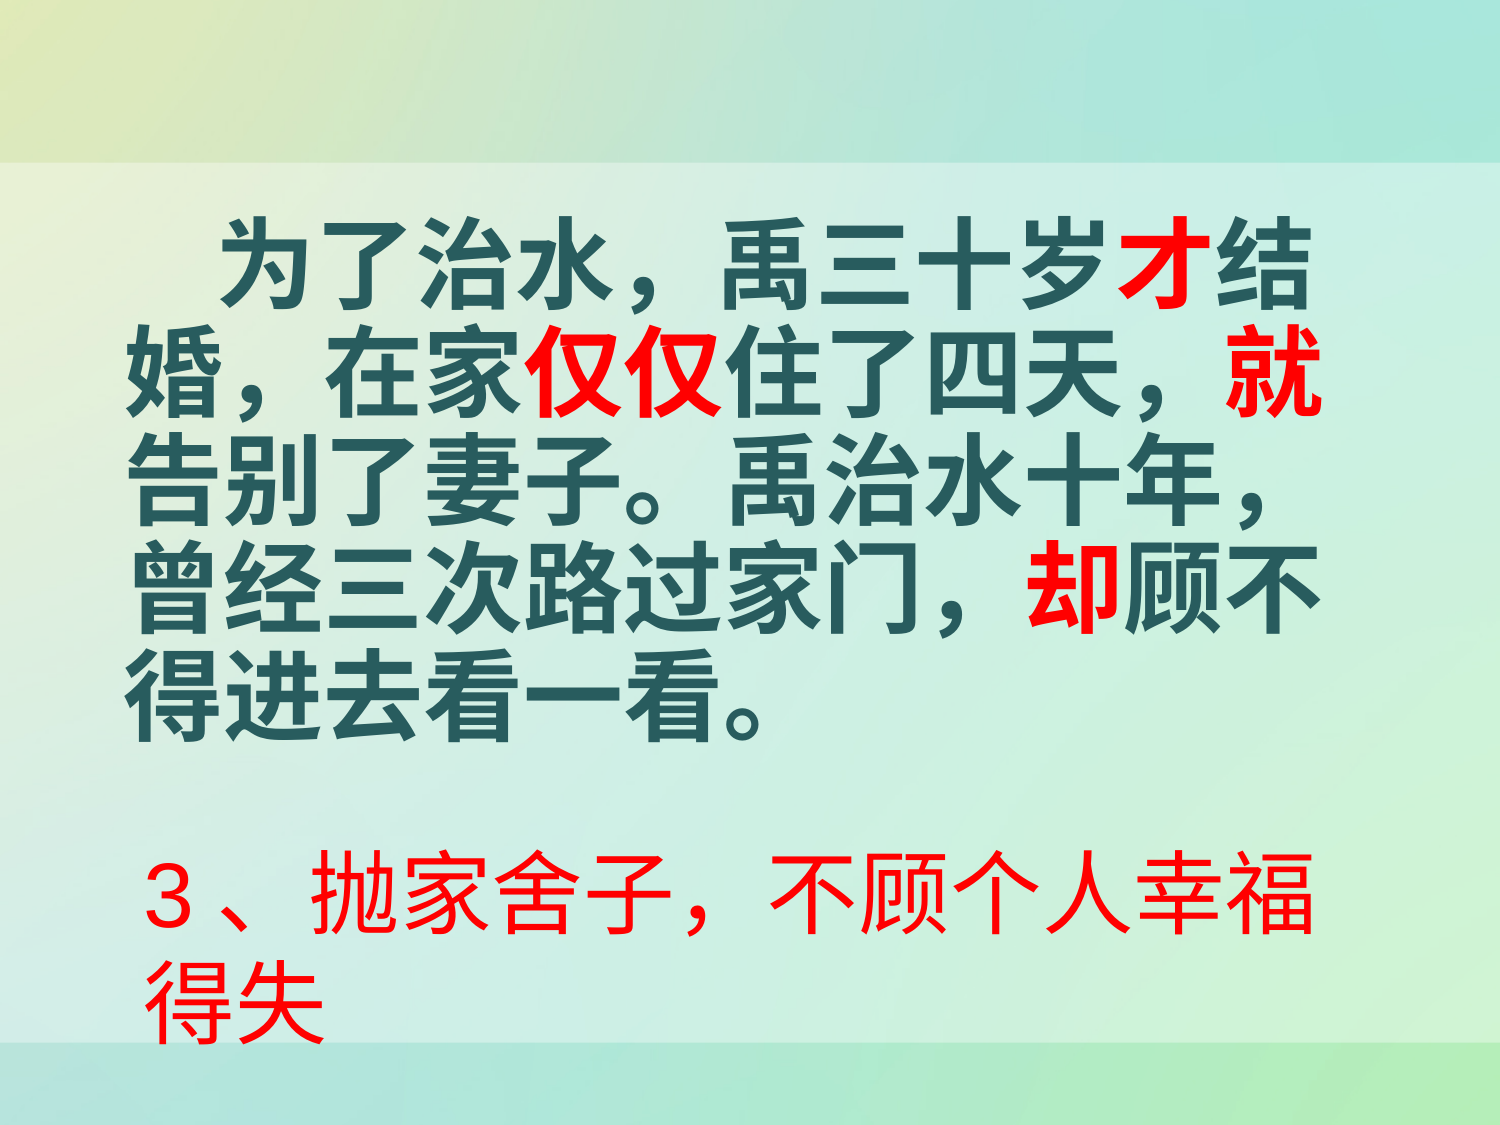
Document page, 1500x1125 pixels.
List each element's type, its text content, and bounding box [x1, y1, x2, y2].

text_box 3、抛家舍子，不顾个人幸福得失 [129, 828, 1423, 1064]
picture [0, 0, 1500, 162]
text_box [62, 324, 1413, 725]
picture [0, 1043, 1500, 1125]
list 为了治水，禹三十岁才结婚，在家仅仅住了四天，就告别了妻子。禹治水十年，曾经三次路过家门，却顾不得进去看一看。 [64, 207, 1416, 609]
